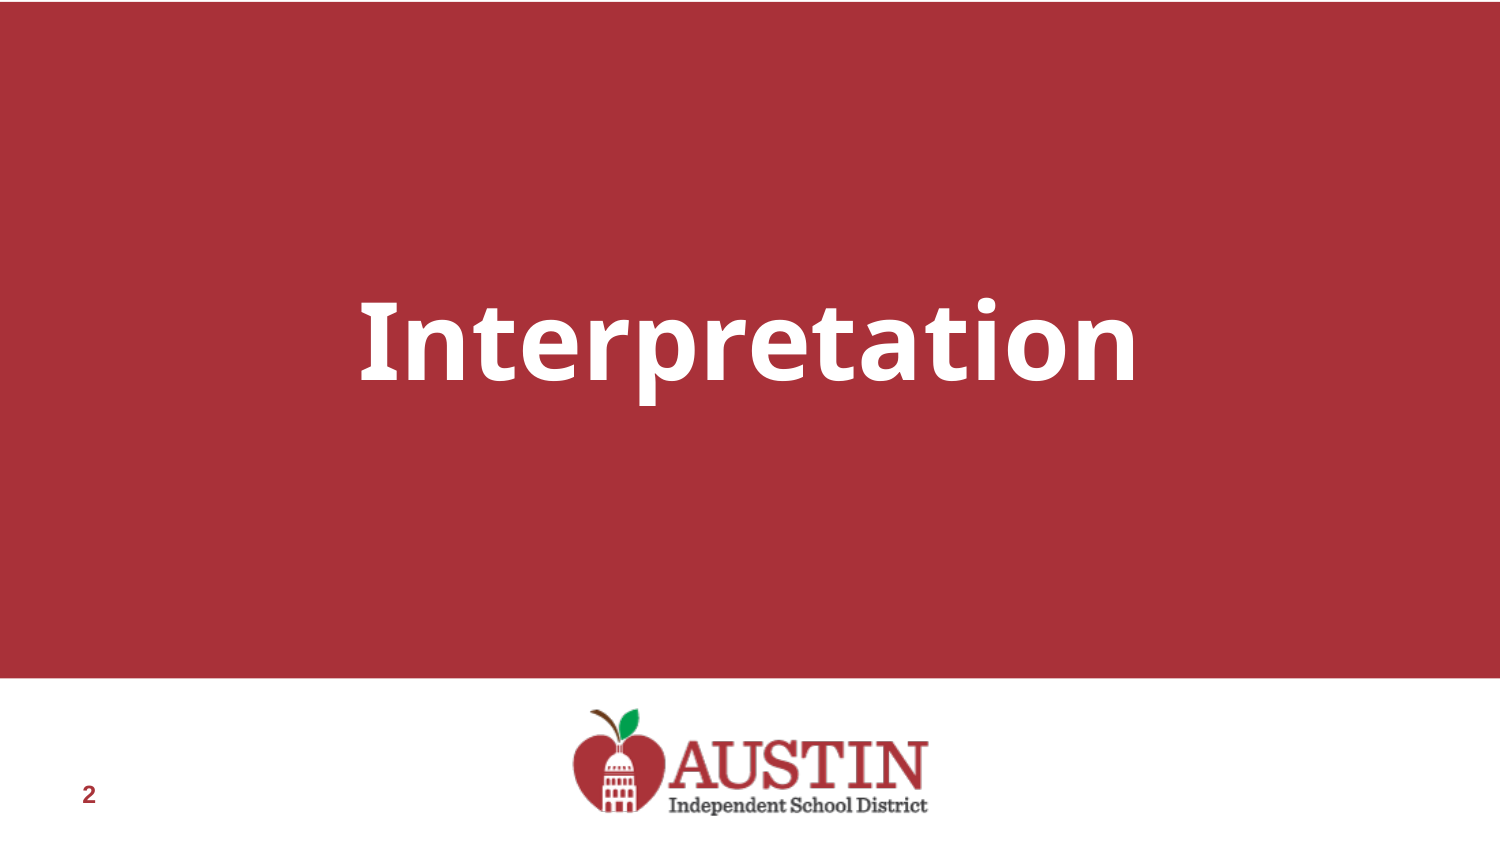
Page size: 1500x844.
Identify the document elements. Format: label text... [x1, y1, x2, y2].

picture [565, 692, 934, 831]
text_box [0, 1, 1500, 679]
title Interpretation [51, 29, 1449, 644]
slide_number 2 [21, 761, 112, 827]
